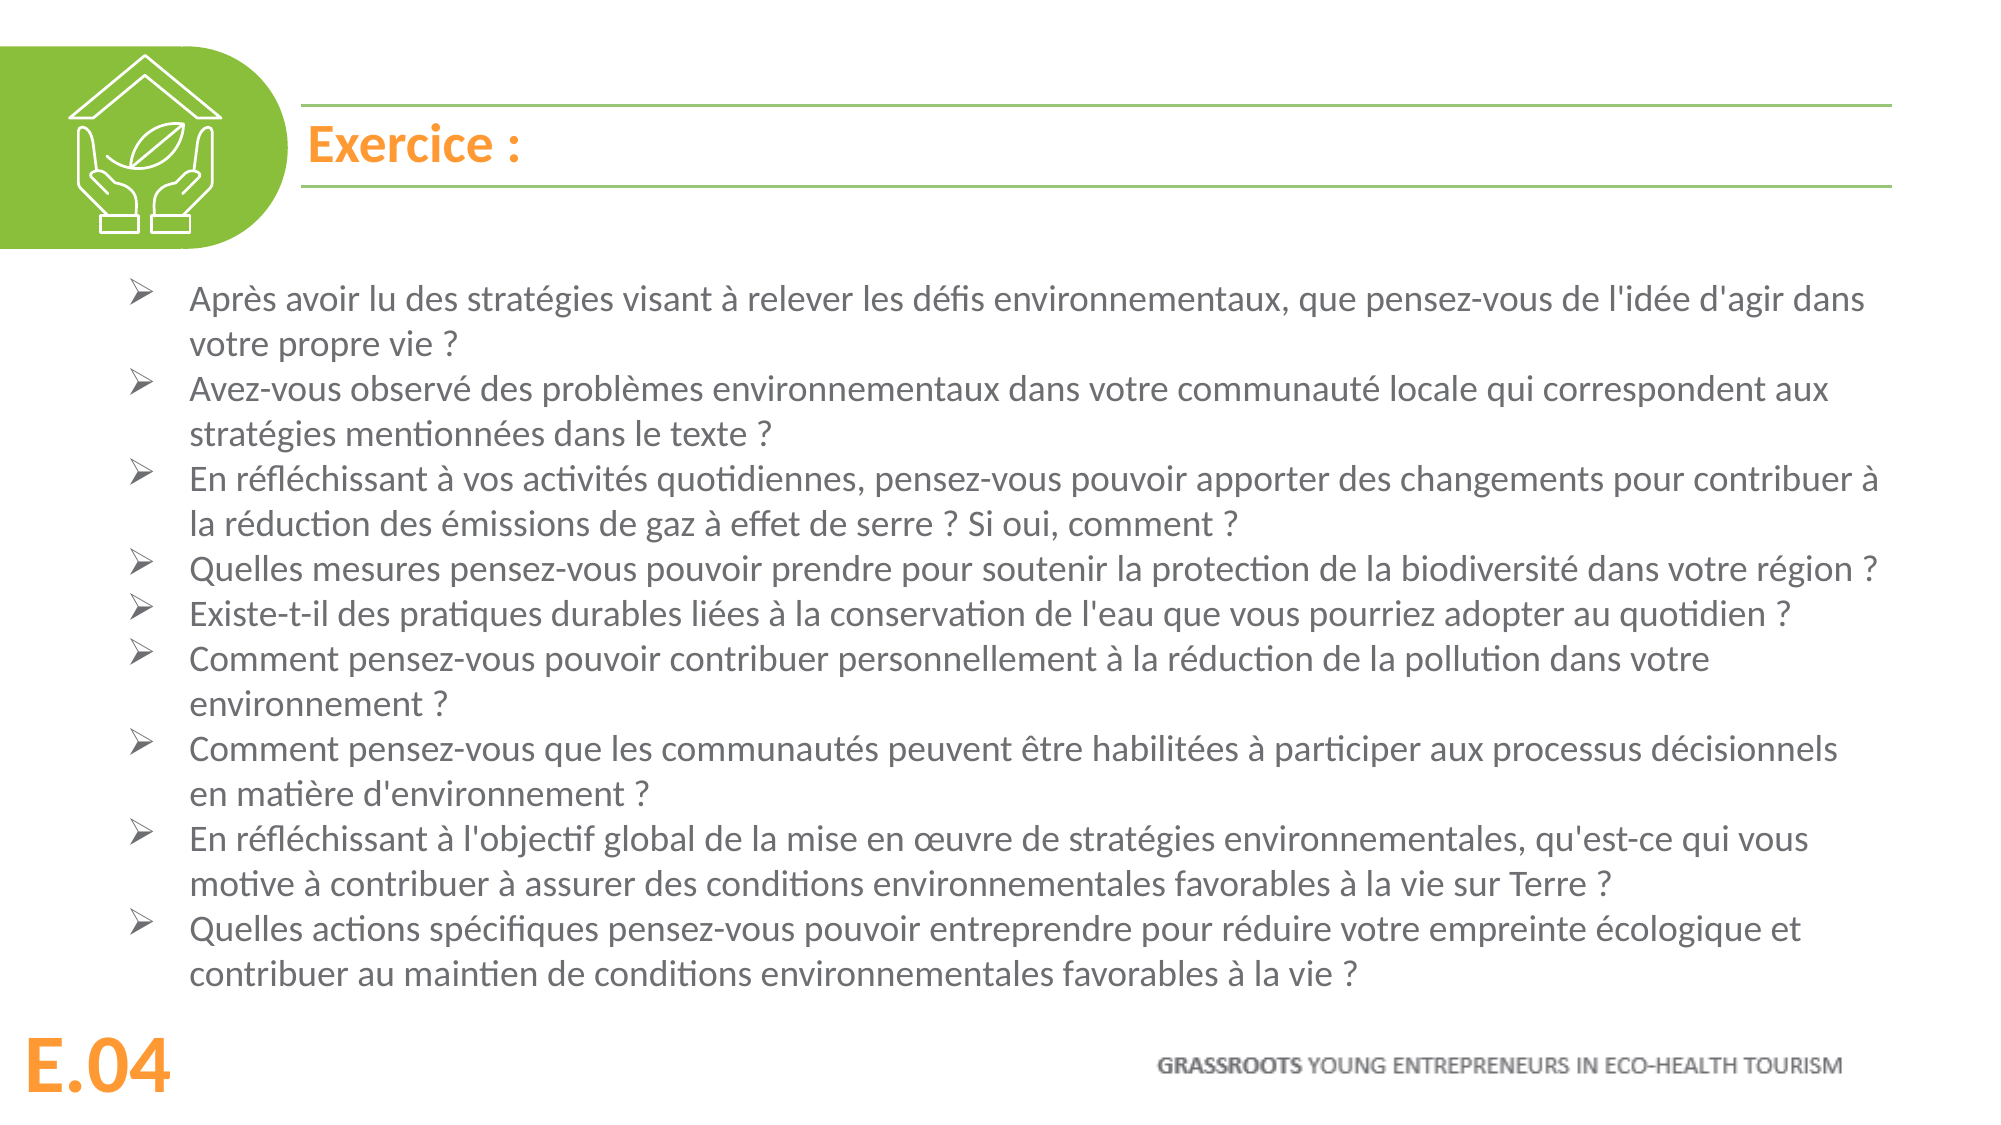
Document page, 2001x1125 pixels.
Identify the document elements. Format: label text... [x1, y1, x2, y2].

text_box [68, 54, 222, 233]
list Exercice : [287, 77, 1893, 249]
text_box [0, 46, 288, 249]
text_box E.04 [4, 1024, 228, 1125]
picture [1137, 1045, 1852, 1091]
list Après avoir lu des stratégies visant à relever les défis environnementaux, que pensez-vous de l'idée d'agir dans votre propre vie ? Avez-vous observé des problèmes environnementaux dans votre communauté locale qui correspondent aux stratégies mentionnées dans le texte ? En réfléchissant à vos activités quotidiennes, pensez-vous pouvoir apporter des changements pour contribuer à la réduction des émissions de gaz à effet de serre ? Si oui, comment ? Quelles mesures pensez-vous pouvoir prendre pour soutenir la protection de la biodiversité dans votre région ? Existe-t-il des pratiques durables liées à la conservation de l'eau que vous pourriez adopter au quotidien ? Comment pensez-vous pouvoir contribuer personnellement à la réduction de la pollution dans votre environnement ? Comment pensez-vous que les communautés peuvent être habilitées à participer aux processus décisionnels en matière d'environnement ? En réfléchissant à l'objectif global de la mise en œuvre de stratégies environnementales, qu'est-ce qui vous motive à contribuer à assurer des conditions environnementales favorables à la vie sur Terre ? Quelles actions spécifiques pensez-vous pouvoir entreprendre pour réduire votre empreinte écologique et contribuer au maintien de conditions environnementales favorables à la vie ? [106, 254, 1904, 1020]
